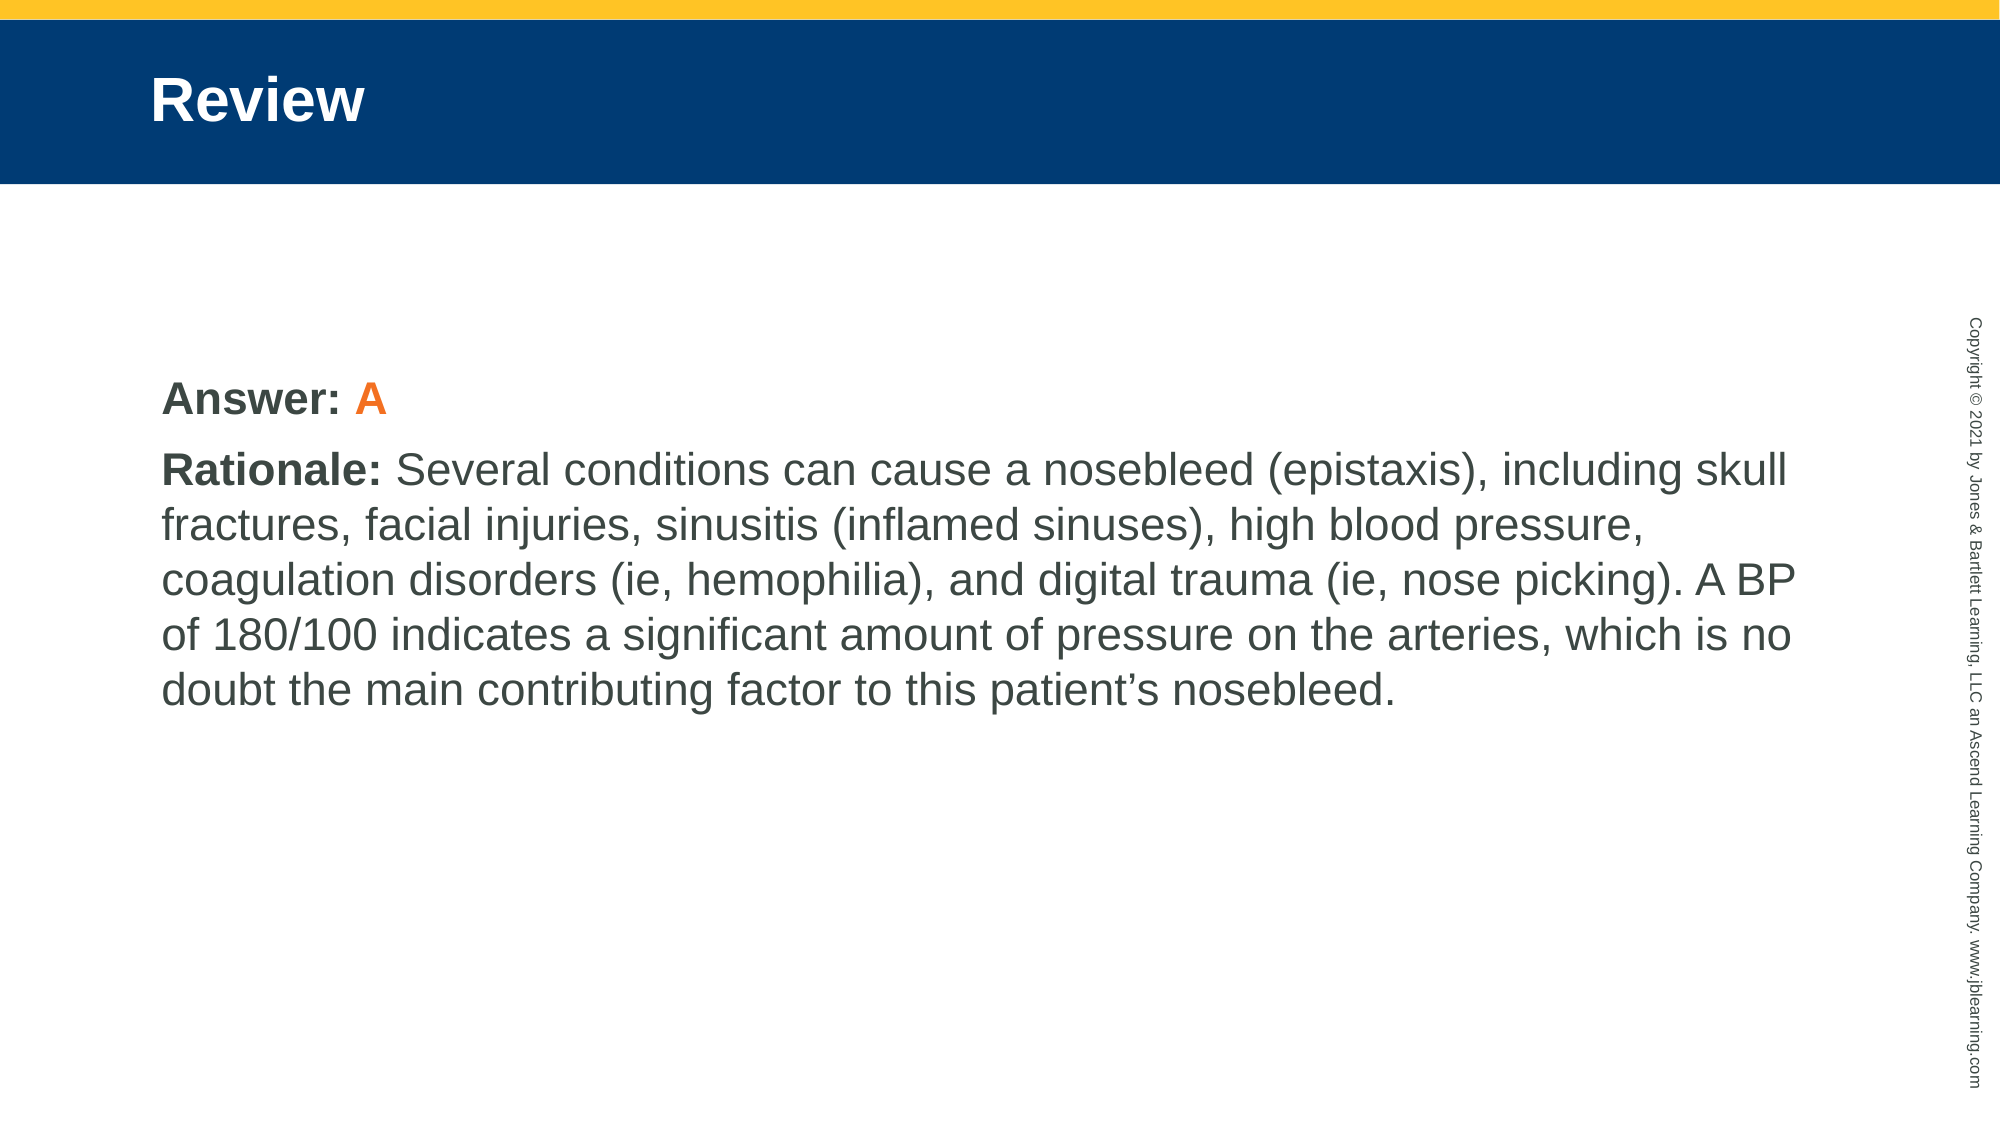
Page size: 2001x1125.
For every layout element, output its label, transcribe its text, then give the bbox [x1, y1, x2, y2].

list Answer: A Rationale: Several conditions can cause a nosebleed (epistaxis), including skull fractures, facial injuries, sinusitis (inflamed sinuses), high blood pressure, coagulation disorders (ie, hemophilia), and digital trauma (ie, nose picking). A BP of 180/100 indicates a significant amount of pressure on the arteries, which is no doubt the main contributing factor to this patient’s nosebleed. [146, 361, 1859, 1016]
title Review [0, 19, 2000, 185]
